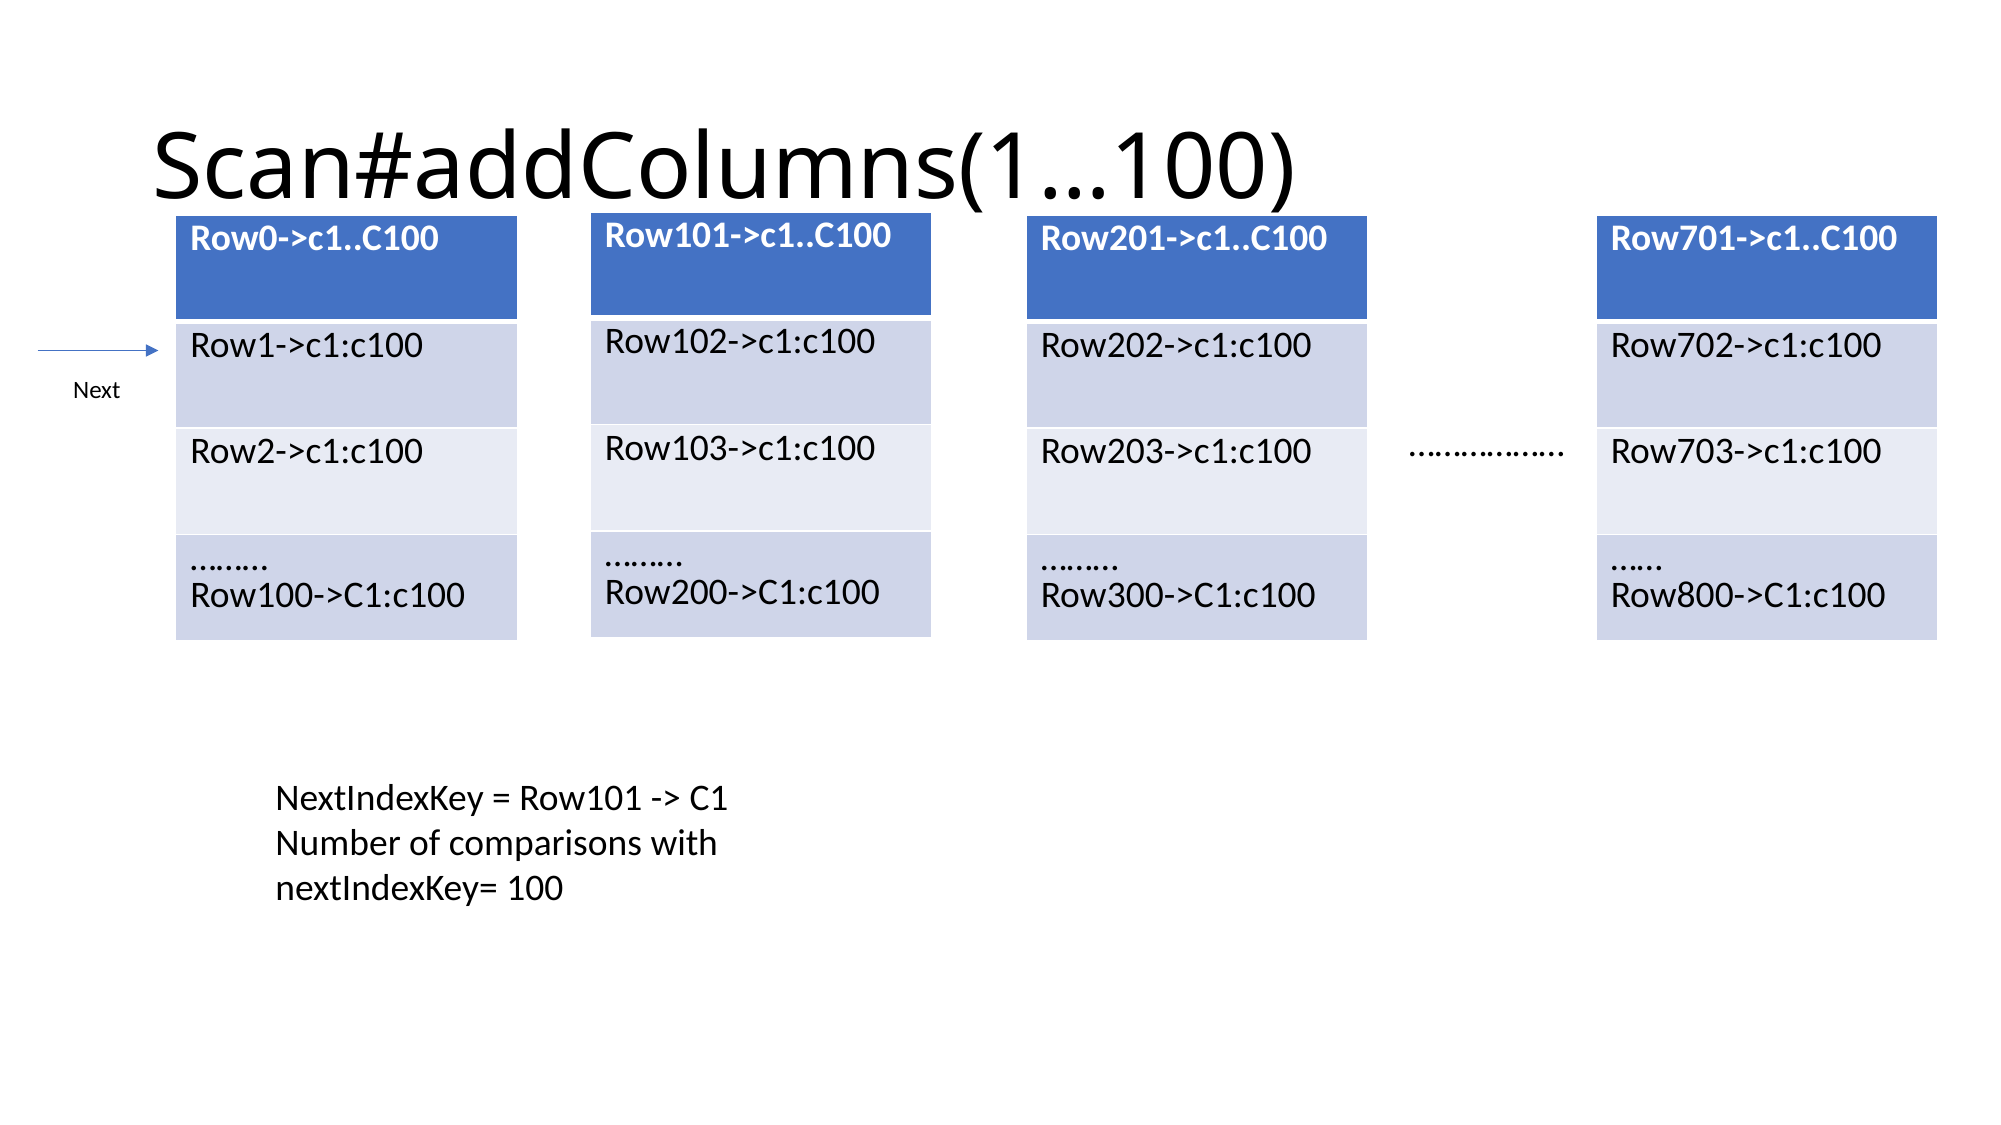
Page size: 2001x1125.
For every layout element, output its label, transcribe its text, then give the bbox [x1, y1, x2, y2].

table_cell Row703->c1:c100 [1597, 429, 1937, 534]
table_cell Row203->c1:c100 [1027, 429, 1367, 534]
table_cell Row702->c1:c100 [1597, 324, 1937, 427]
table_header Row101->c1..C100 [591, 213, 931, 315]
table_cell ……… Row200->C1:c100 [591, 532, 931, 637]
text_box NextIndexKey = Row101 -> C1 Number of comparisons with nextIndexKey= 100 [260, 765, 945, 961]
table_cell …… Row800->C1:c100 [1597, 535, 1937, 640]
table_cell Row1->c1:c100 [176, 324, 517, 427]
table_cell ……… Row300->C1:c100 [1027, 535, 1367, 640]
table_header Row701->c1..C100 [1597, 216, 1937, 319]
table_cell Row103->c1:c100 [591, 425, 931, 530]
table_header Row0->c1..C100 [176, 216, 517, 319]
title Scan#addColumns(1…100) [137, 59, 1863, 278]
table_header Row201->c1..C100 [1027, 216, 1367, 319]
table_cell Row202->c1:c100 [1027, 324, 1367, 427]
text_box Next [58, 365, 138, 411]
table_cell Row102->c1:c100 [591, 321, 931, 424]
text_box ……………… [1394, 411, 1641, 472]
table_cell Row2->c1:c100 [176, 429, 517, 534]
table_cell ……… Row100->C1:c100 [176, 535, 517, 640]
